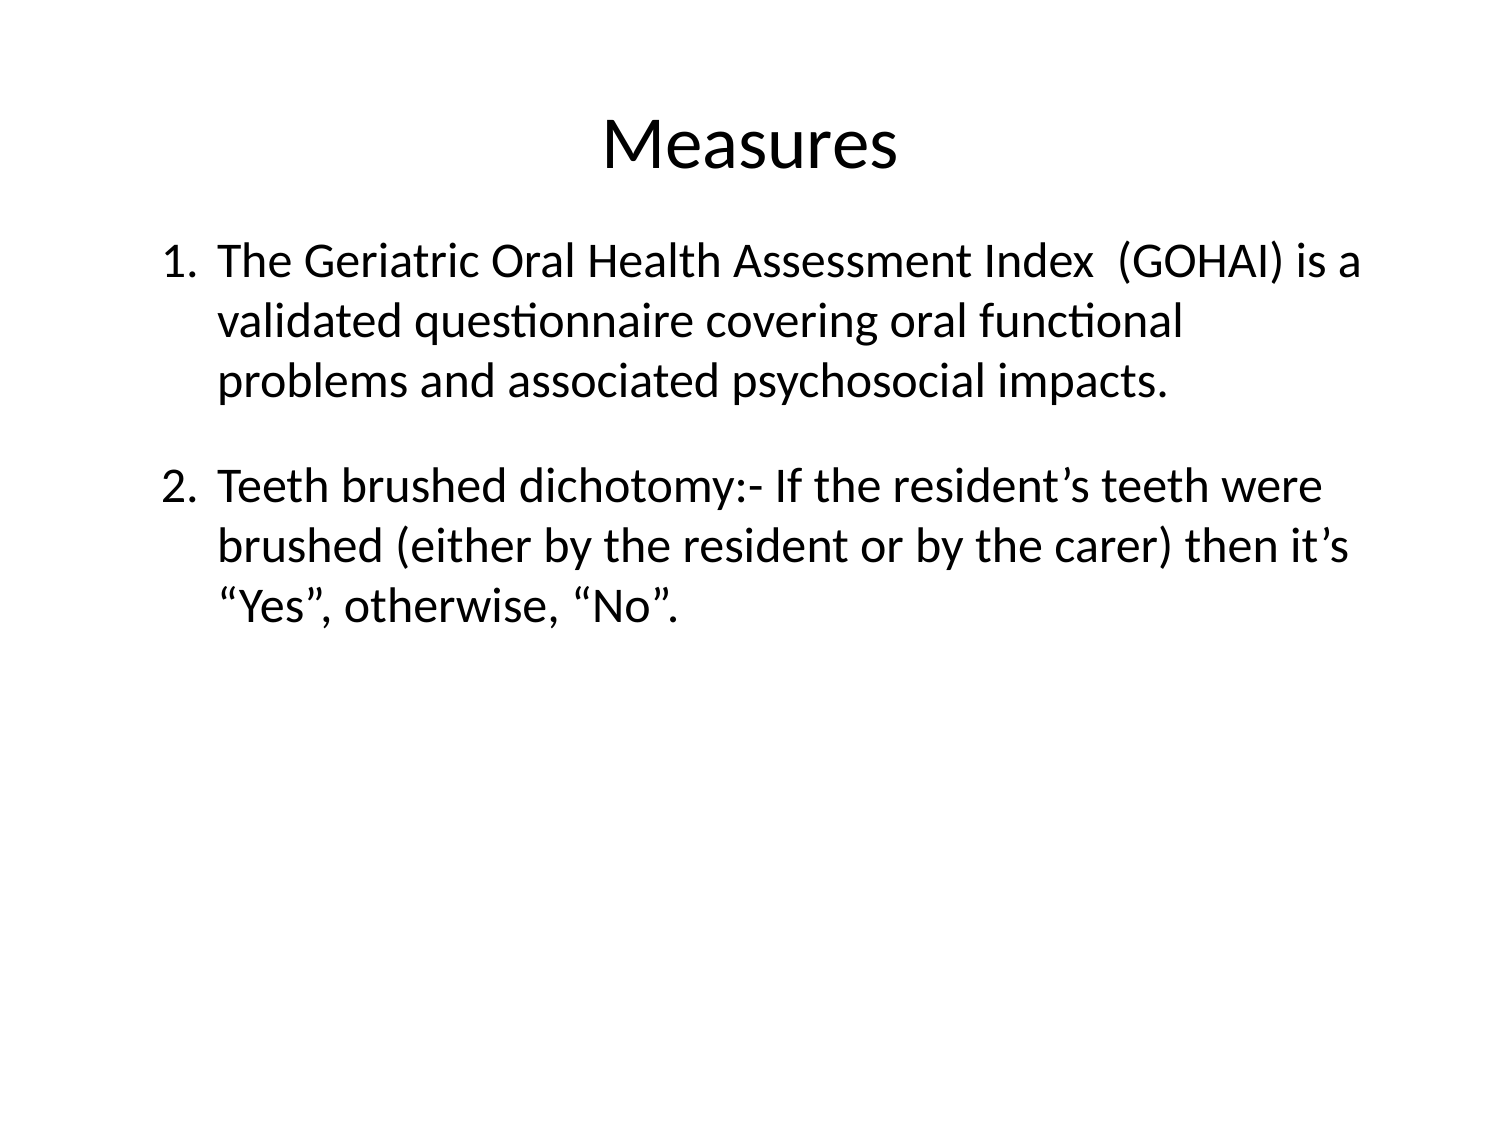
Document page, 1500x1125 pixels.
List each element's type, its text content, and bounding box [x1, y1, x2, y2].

text_box The Geriatric Oral Health Assessment Index (GOHAI) is a validated questionnaire covering oral functional problems and associated psychosocial impacts. Teeth brushed dichotomy:- If the resident’s teeth were brushed (either by the resident or by the carer) then it’s “Yes”, otherwise, “No”. [146, 219, 1387, 640]
title Measures [75, 45, 1425, 233]
